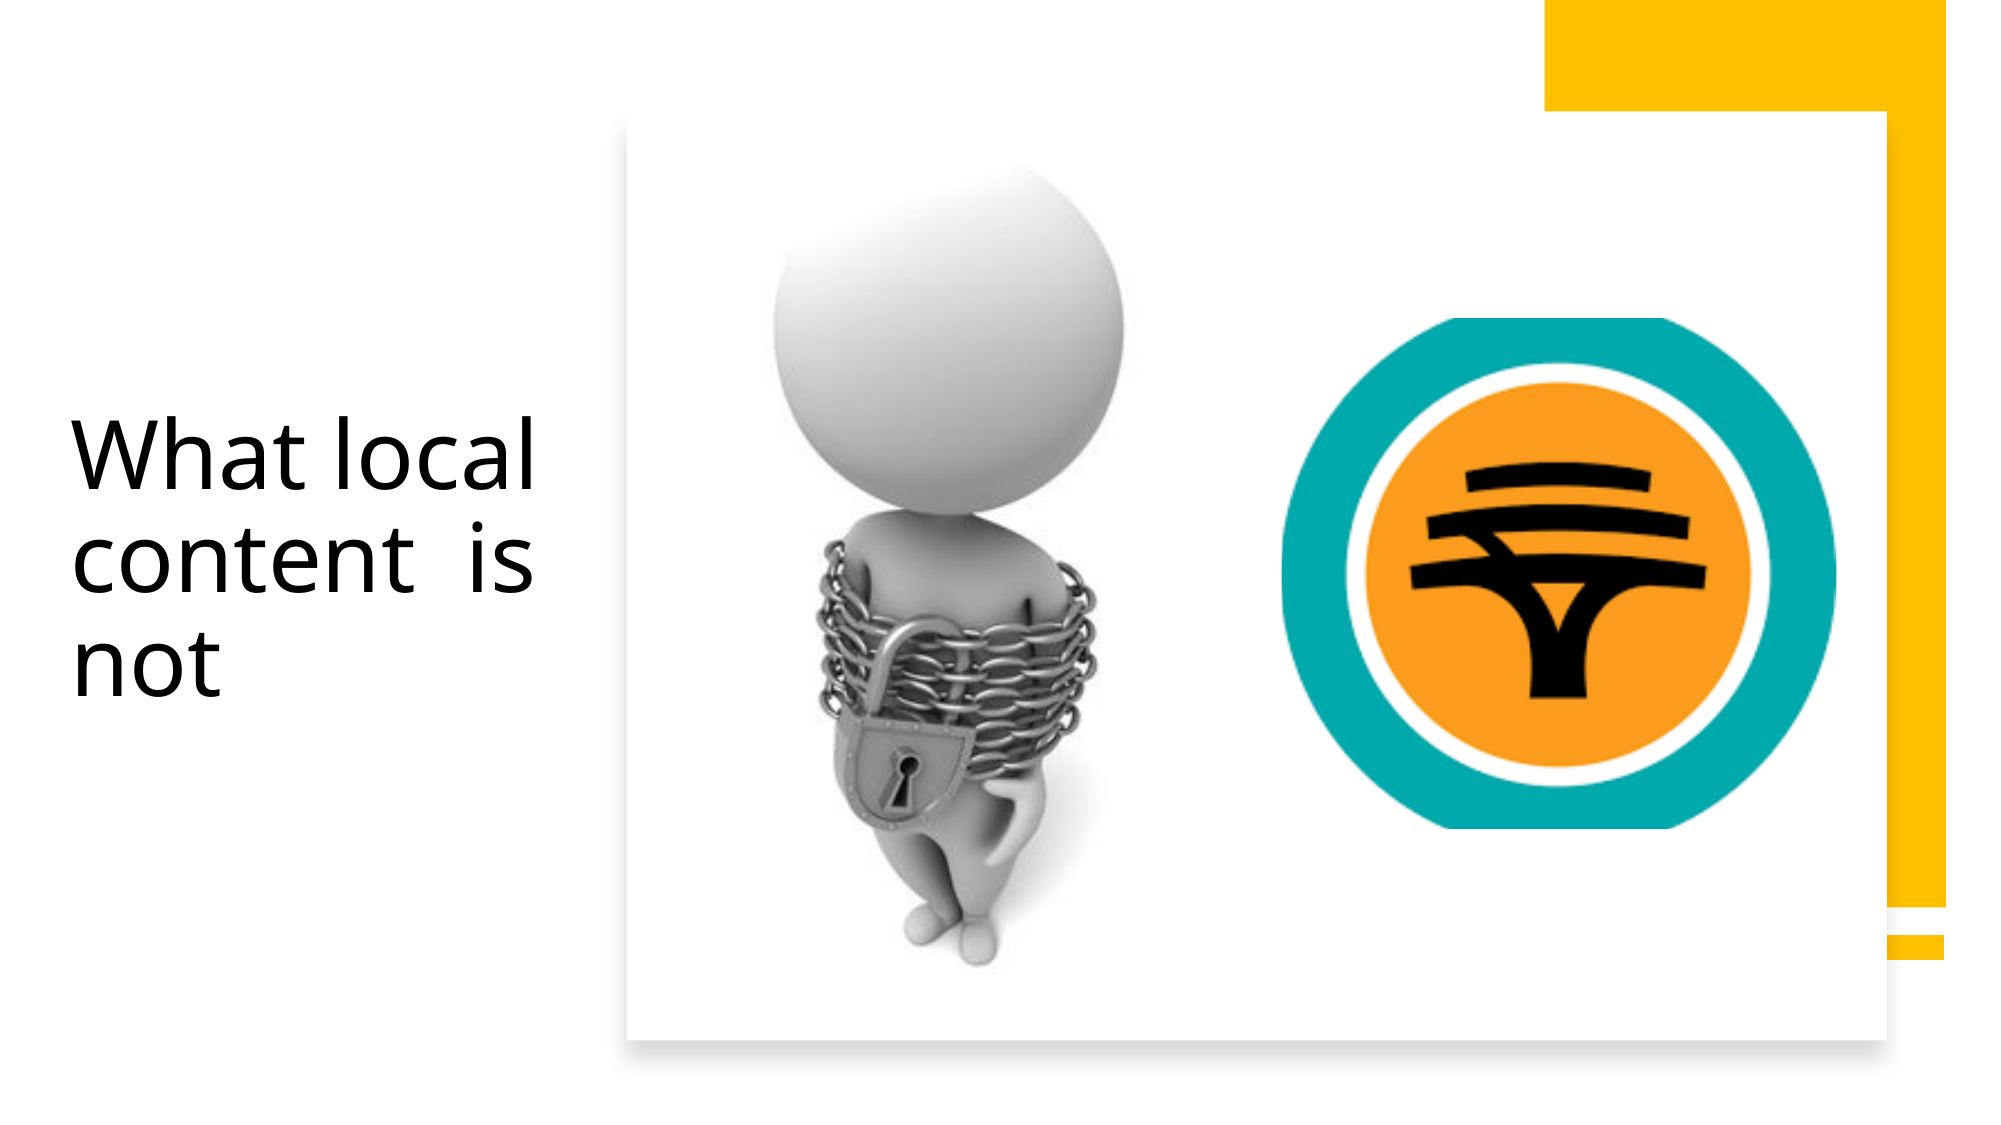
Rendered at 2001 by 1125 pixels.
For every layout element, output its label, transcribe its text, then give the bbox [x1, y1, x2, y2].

text_box [626, 110, 1888, 1041]
text_box [0, 0, 2000, 1125]
picture [691, 159, 1218, 988]
picture [1281, 318, 1837, 829]
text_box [1544, 0, 1946, 948]
title What local content is not [55, 111, 568, 725]
